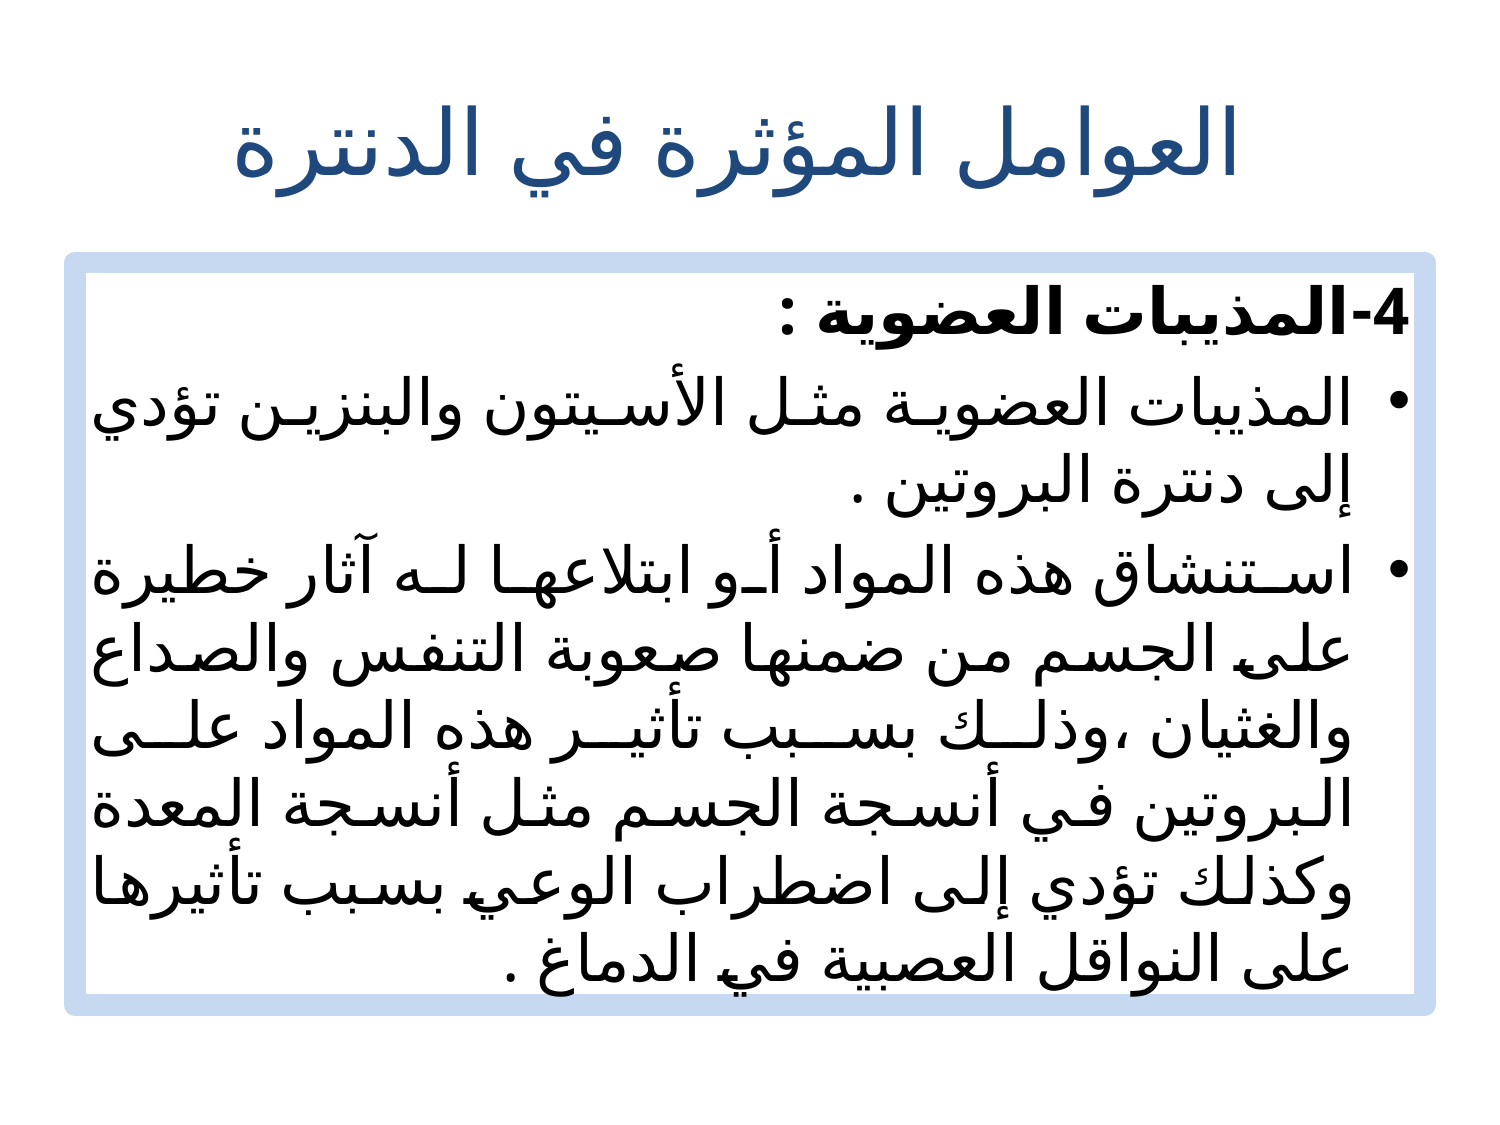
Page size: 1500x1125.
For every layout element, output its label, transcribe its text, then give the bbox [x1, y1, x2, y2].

list 4-المذيبات العضوية : المذيبات العضوية مثل الأسيتون والبنزين تؤدي إلى دنترة البروتين . استنشاق هذه المواد أو ابتلاعها له آثار خطيرة على الجسم من ضمنها صعوبة التنفس والصداع والغثيان ،وذلك بسبب تأثير هذه المواد على البروتين في أنسجة الجسم مثل أنسجة المعدة وكذلك تؤدي إلى اضطراب الوعي بسبب تأثيرها على النواقل العصبية في الدماغ . [75, 262, 1425, 1005]
title العوامل المؤثرة في الدنترة [75, 45, 1425, 233]
